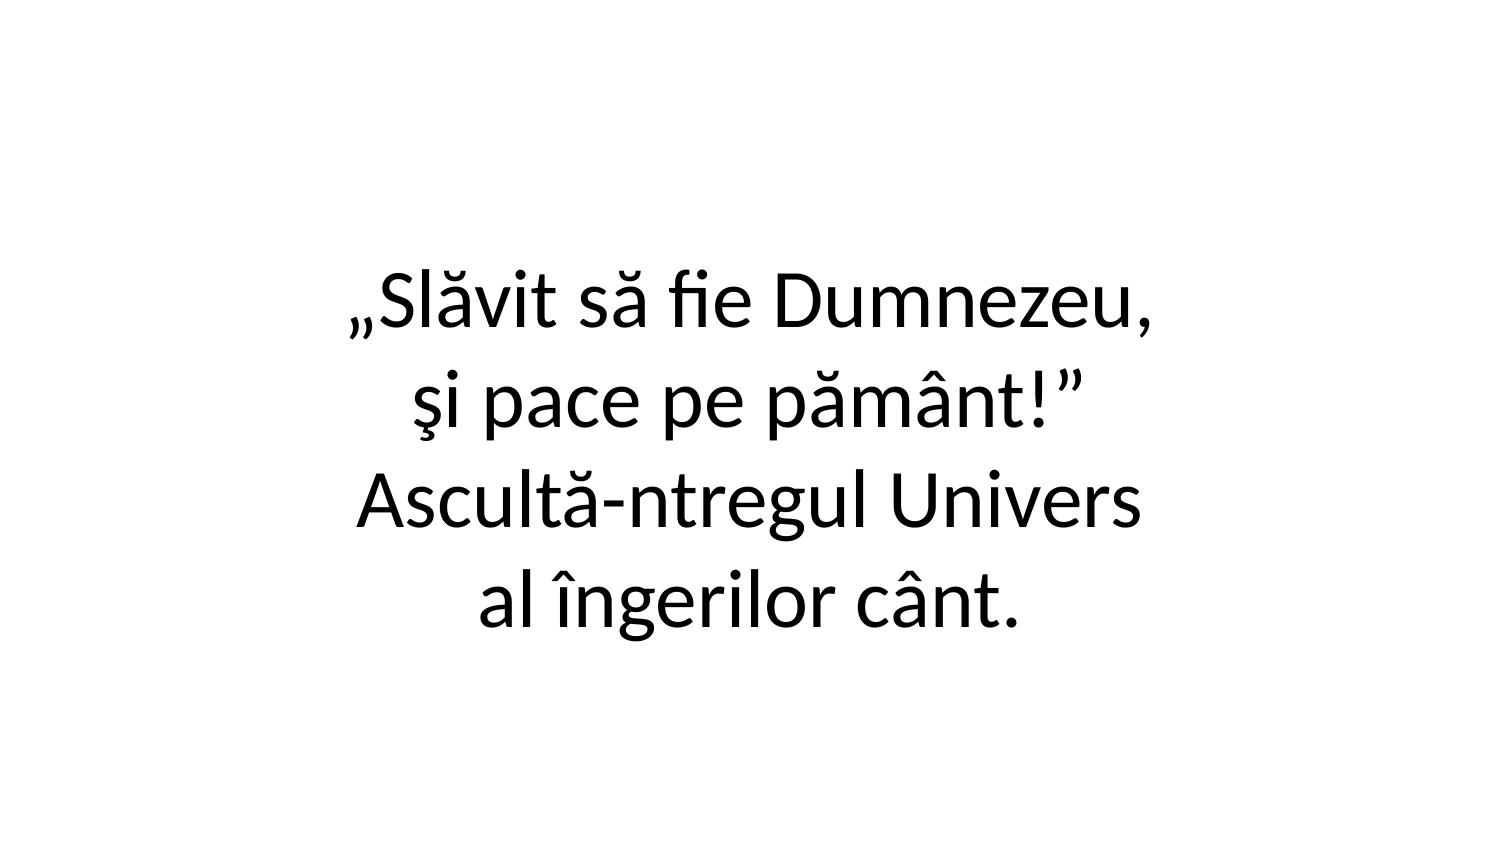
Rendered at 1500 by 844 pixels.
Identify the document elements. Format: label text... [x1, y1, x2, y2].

text_box „Slăvit să fie Dumnezeu, şi pace pe pământ!” Ascultă-ntregul Univers al îngerilor cânt. [329, 192, 1171, 652]
